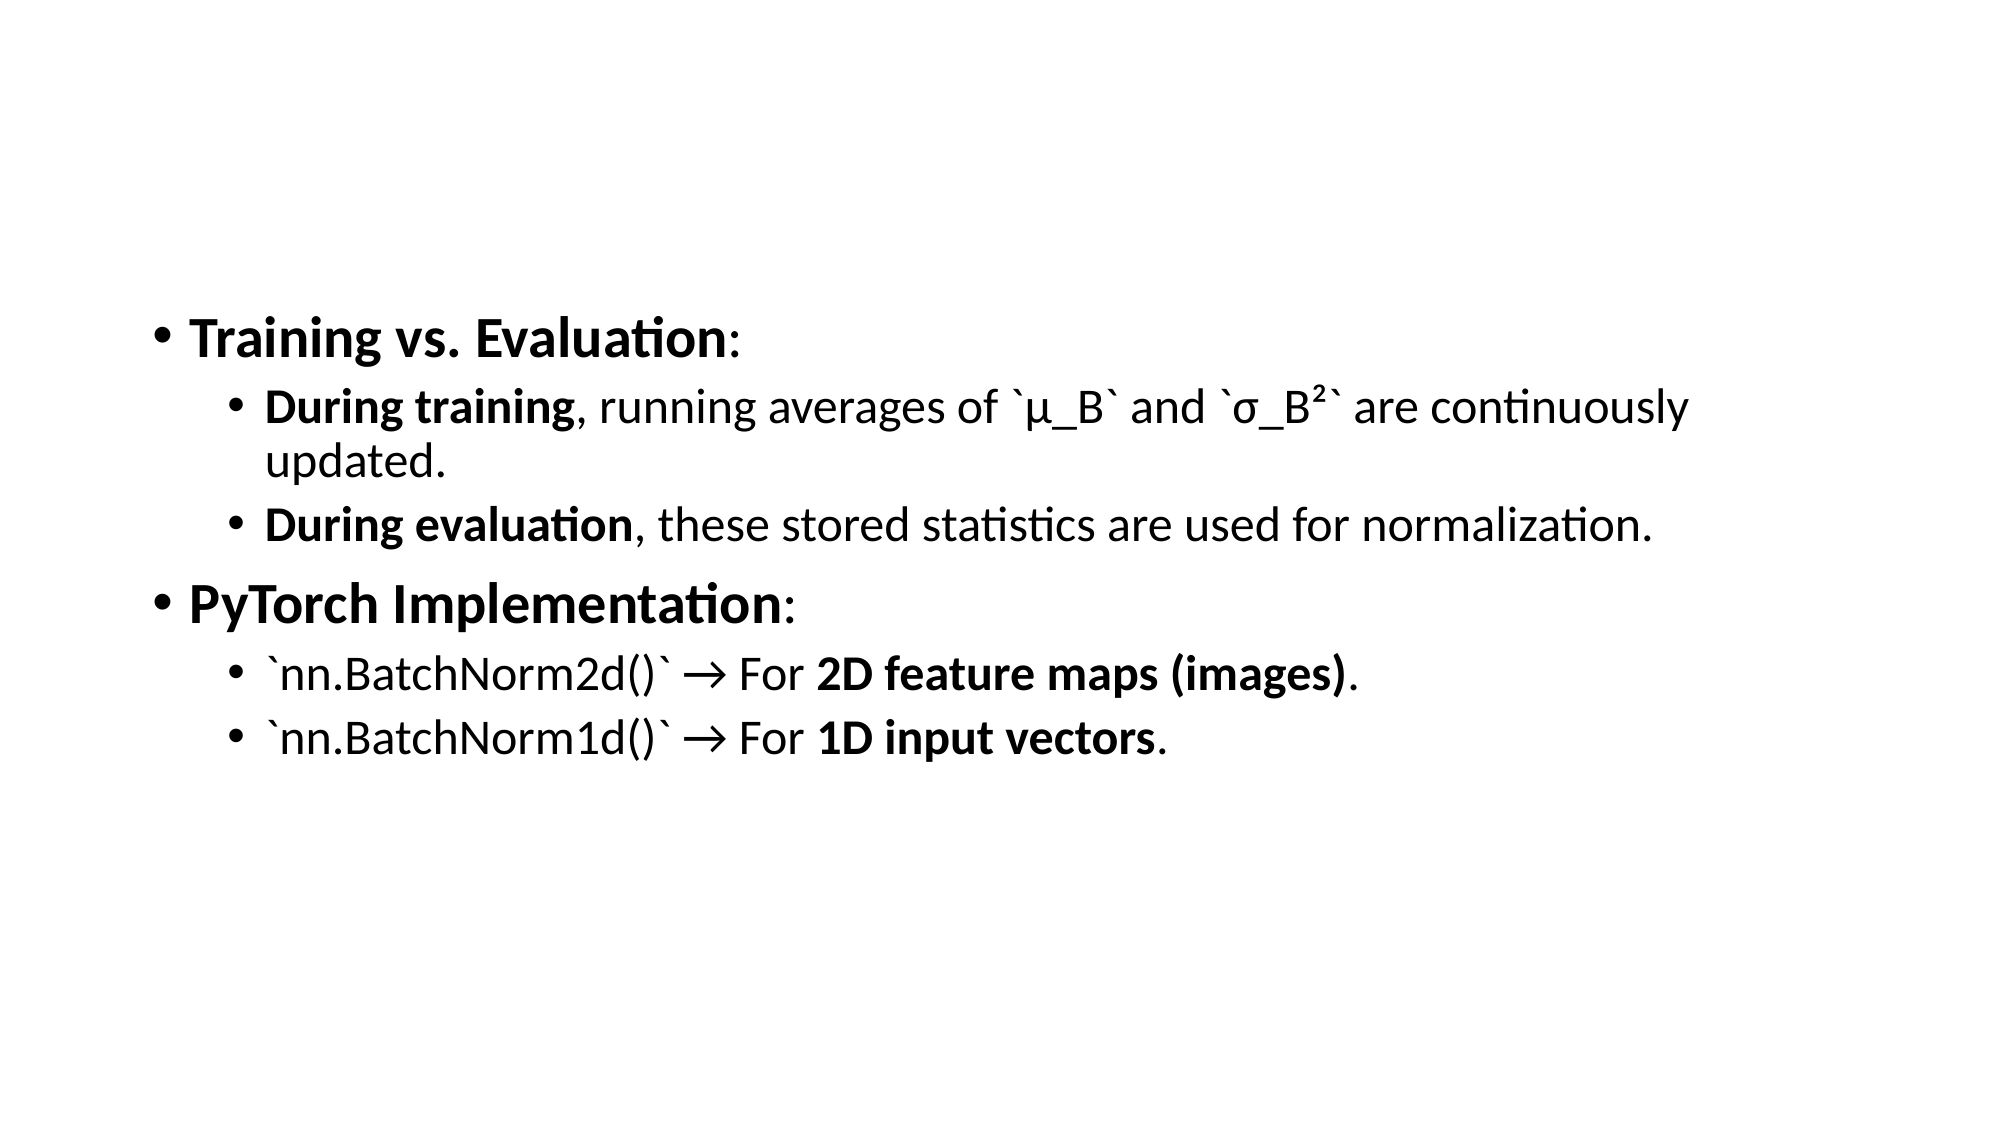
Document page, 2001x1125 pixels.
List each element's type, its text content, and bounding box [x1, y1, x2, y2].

list Training vs. Evaluation: During training, running averages of `μ_B` and `σ_B²` are continuously updated. During evaluation, these stored statistics are used for normalization. PyTorch Implementation: `nn.BatchNorm2d()` → For 2D feature maps (images). `nn.BatchNorm1d()` → For 1D input vectors. [137, 299, 1863, 1014]
